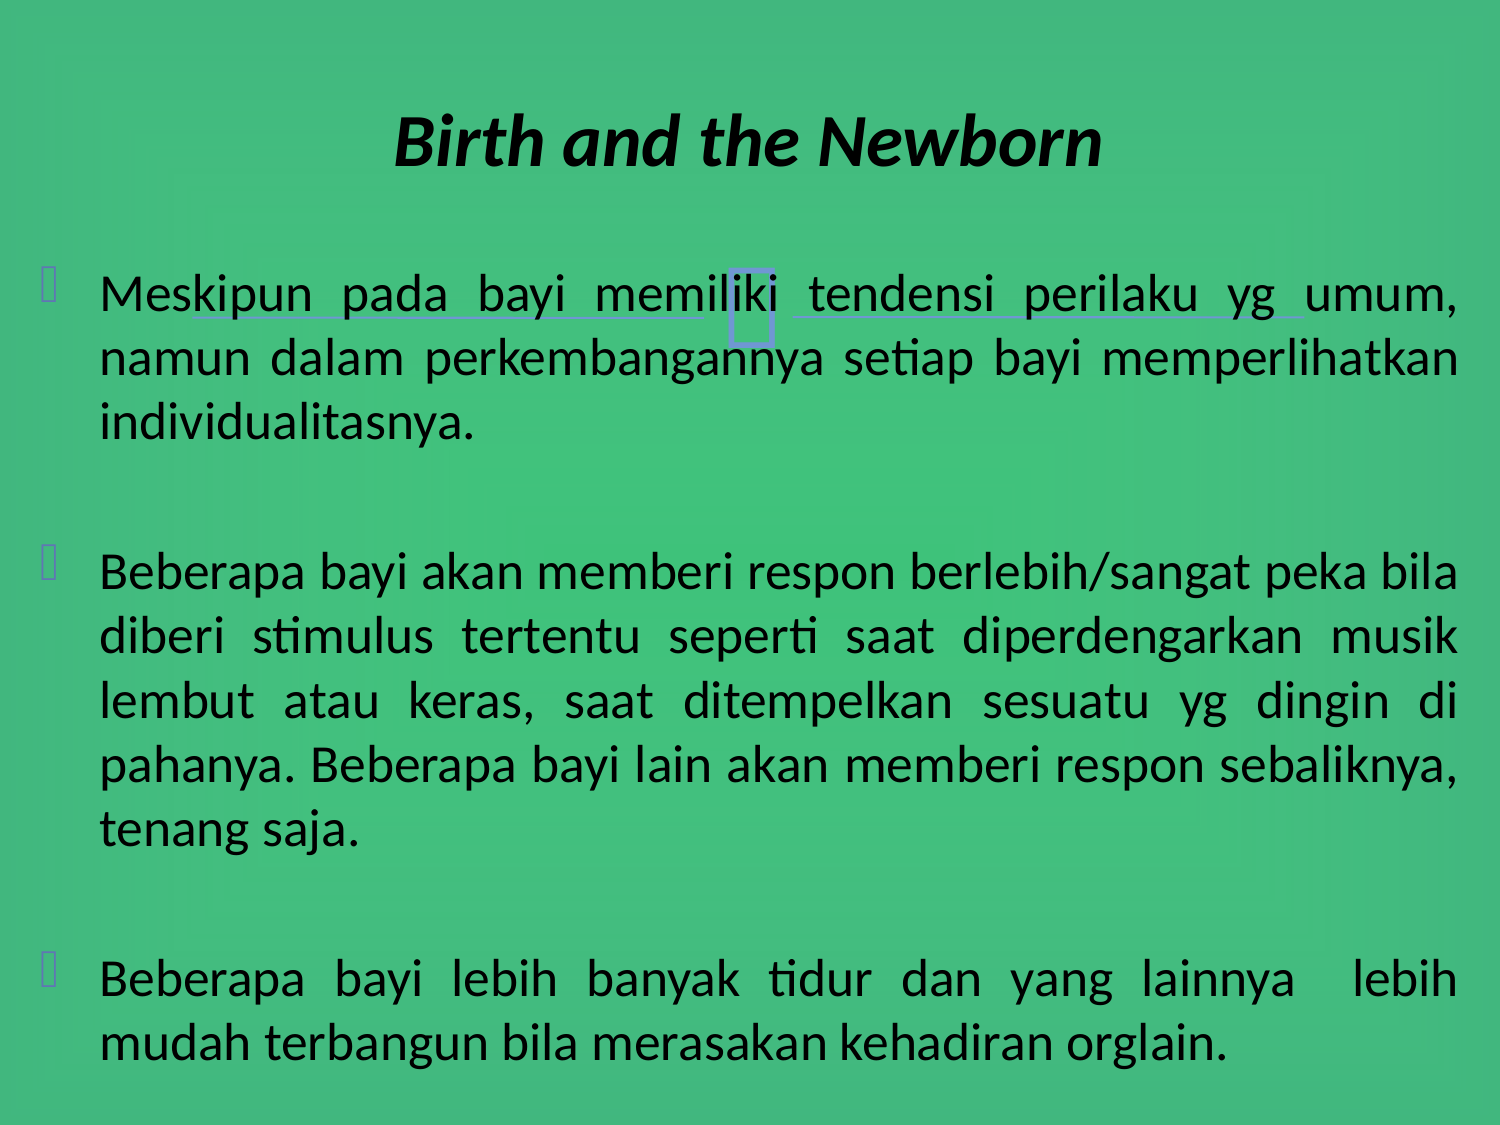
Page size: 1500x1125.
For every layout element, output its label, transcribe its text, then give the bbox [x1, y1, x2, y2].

list Meskipun pada bayi memiliki tendensi perilaku yg umum, namun dalam perkembangannya setiap bayi memperlihatkan individualitasnya. Beberapa bayi akan memberi respon berlebih/sangat peka bila diberi stimulus tertentu seperti saat diperdengarkan musik lembut atau keras, saat ditempelkan sesuatu yg dingin di pahanya. Beberapa bayi lain akan memberi respon sebaliknya, tenang saja. Beberapa bayi lebih banyak tidur dan yang lainnya lebih mudah terbangun bila merasakan kehadiran orglain. [24, 249, 1475, 1082]
title Birth and the Newborn [112, 50, 1386, 223]
